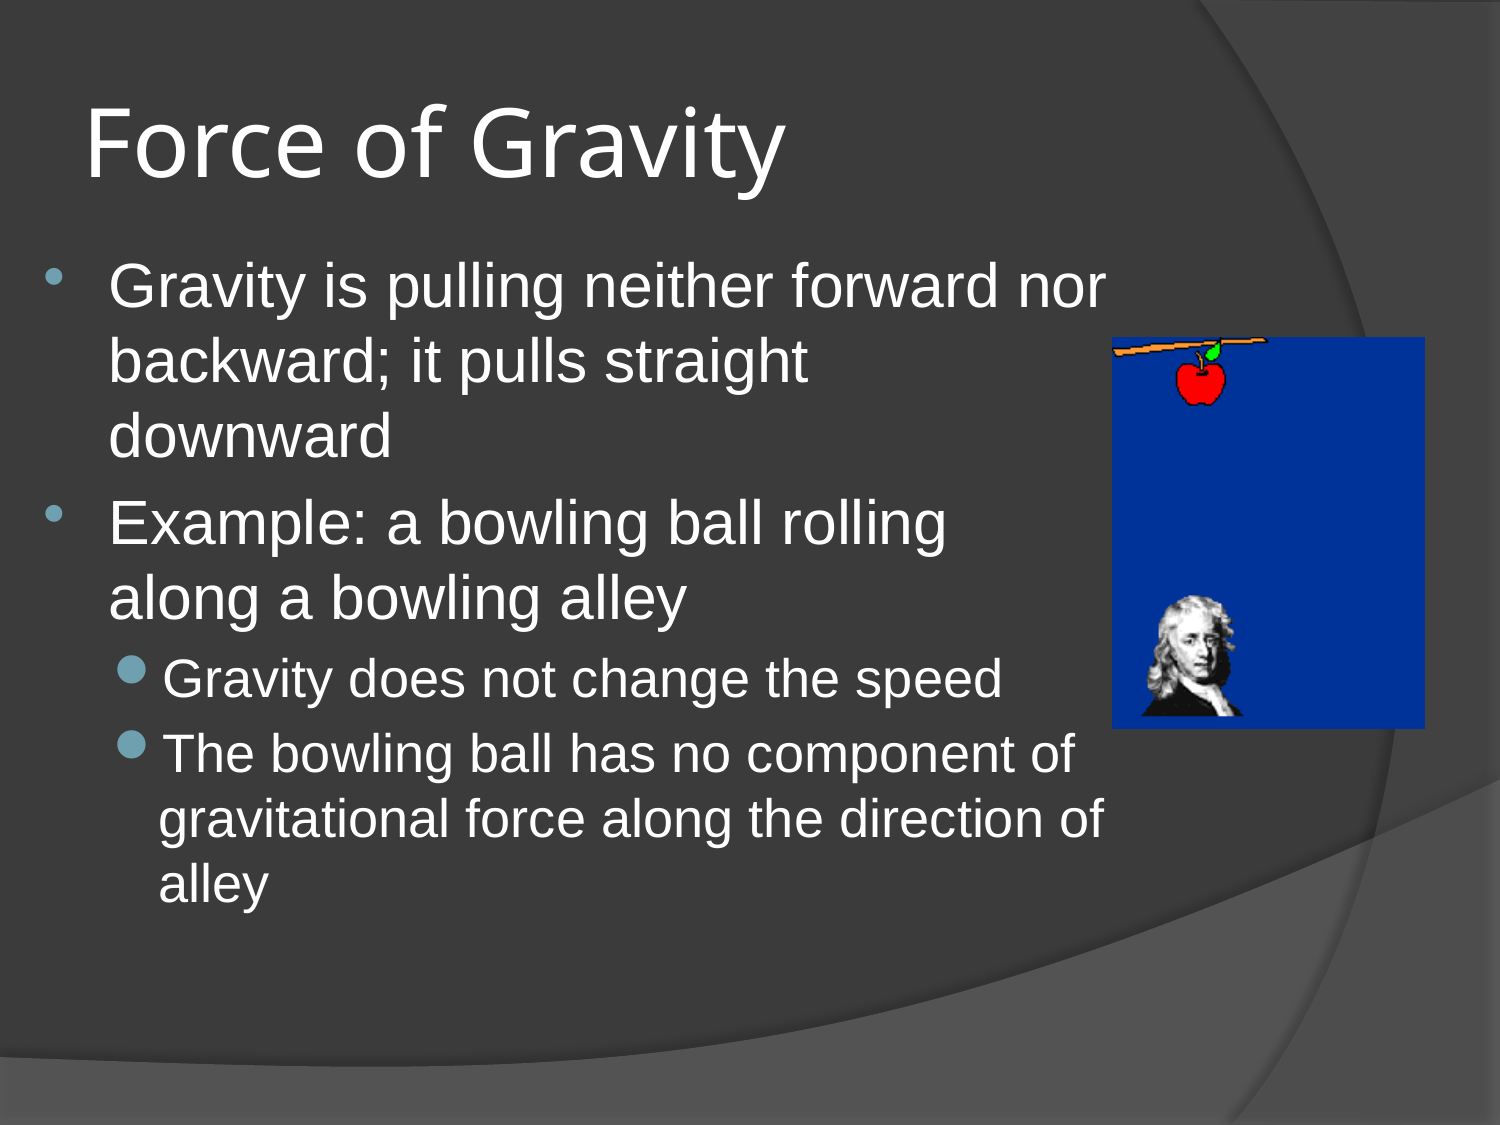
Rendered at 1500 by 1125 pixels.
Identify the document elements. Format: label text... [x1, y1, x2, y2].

picture [1112, 337, 1426, 729]
title Force of Gravity [75, 45, 1300, 233]
list Gravity is pulling neither forward nor backward; it pulls straight downward Example: a bowling ball rolling along a bowling alley Gravity does not change the speed The bowling ball has no component of gravitational force along the direction of alley [24, 237, 1125, 980]
